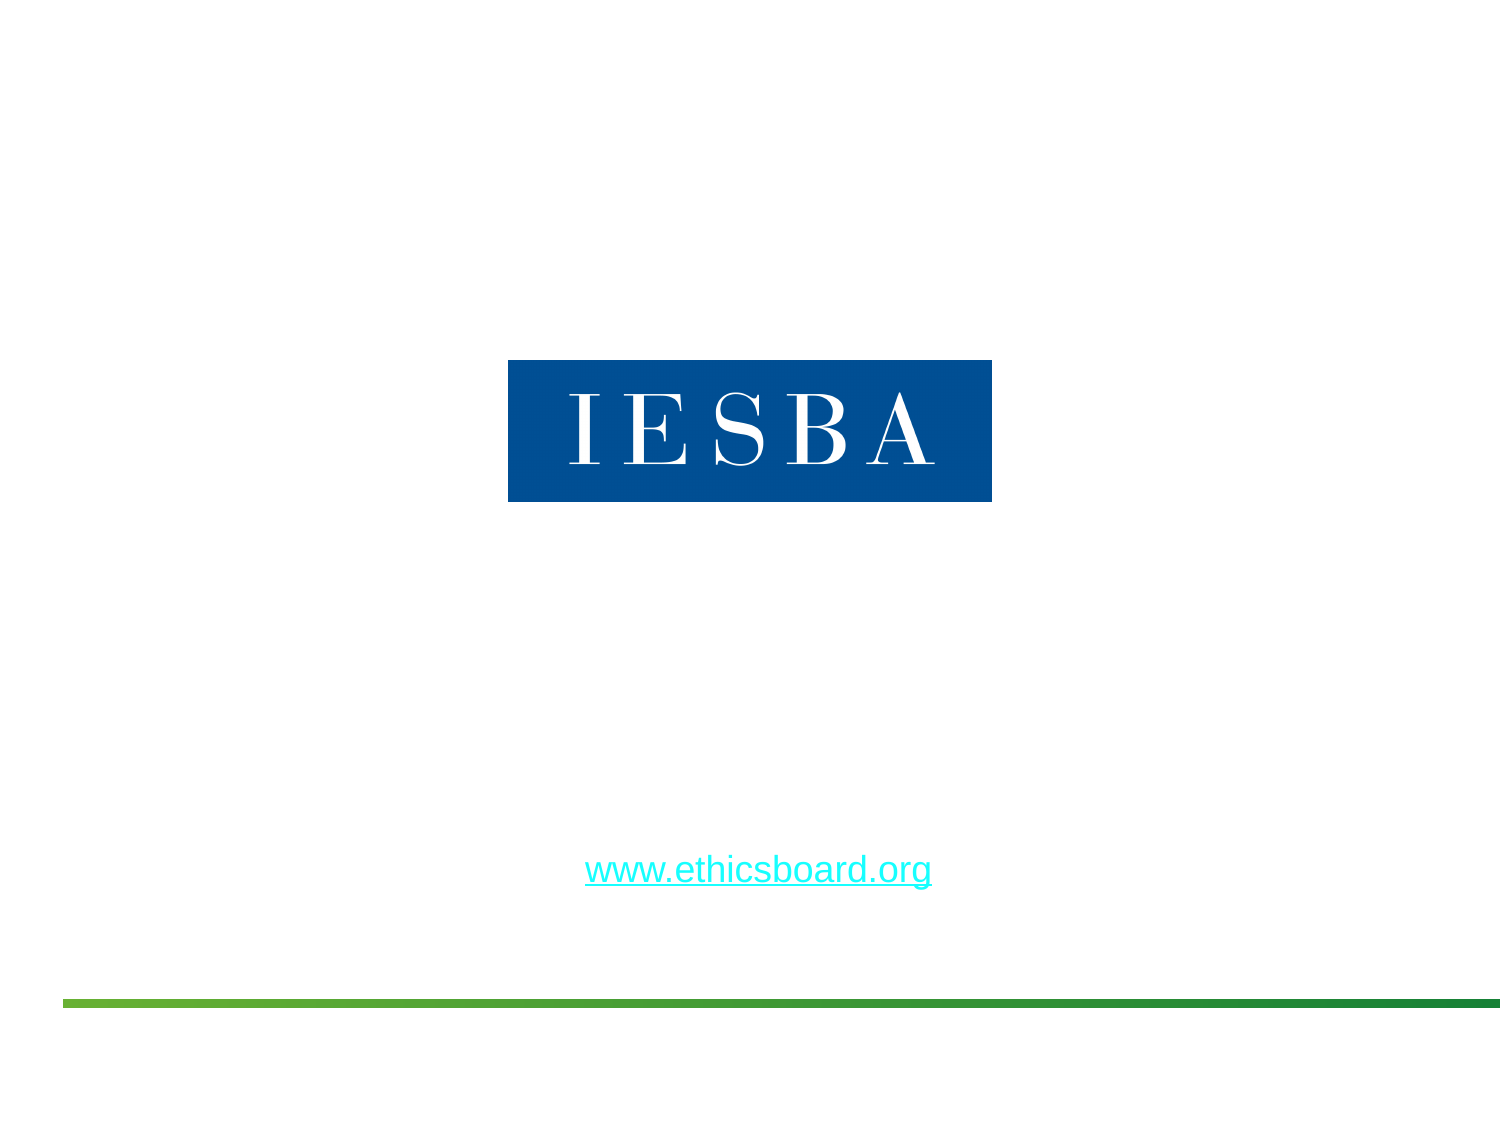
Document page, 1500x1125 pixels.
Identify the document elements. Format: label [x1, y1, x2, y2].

picture [508, 360, 992, 502]
